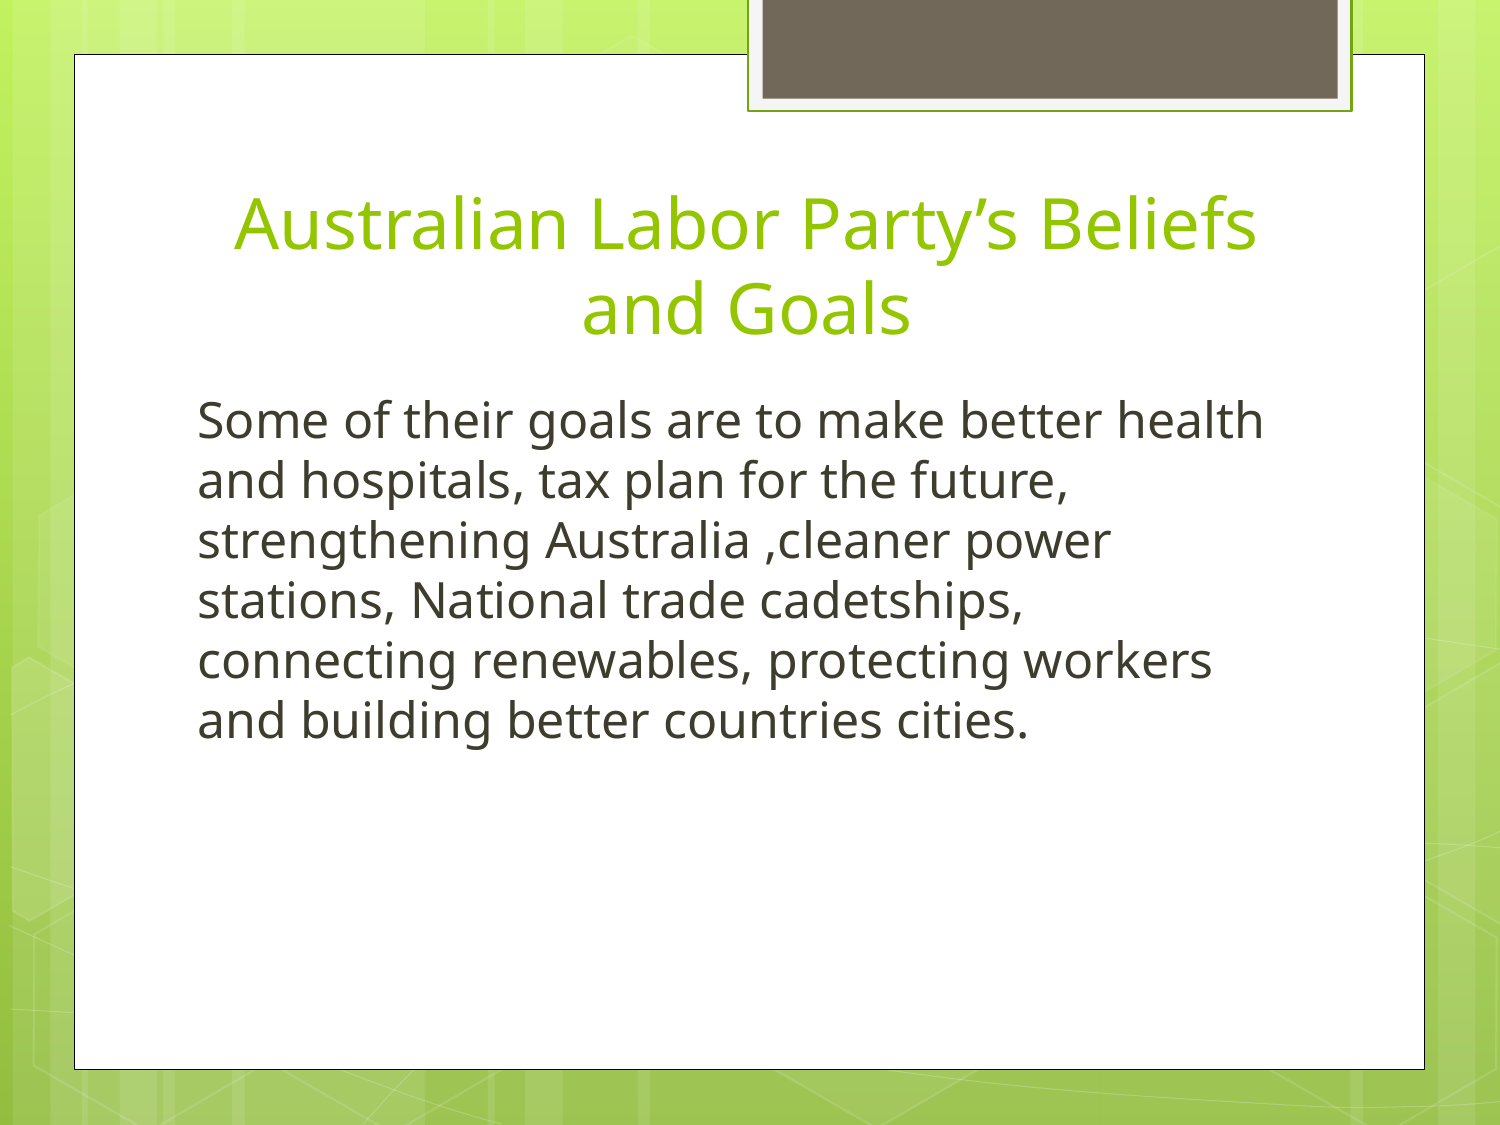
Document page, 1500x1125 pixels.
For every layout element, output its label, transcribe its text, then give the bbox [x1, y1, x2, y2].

title Australian Labor Party’s Beliefs and Goals [171, 168, 1324, 357]
list Some of their goals are to make better health and hospitals, tax plan for the future, strengthening Australia ,cleaner power stations, National trade cadetships, connecting renewables, protecting workers and building better countries cities. [171, 381, 1283, 957]
